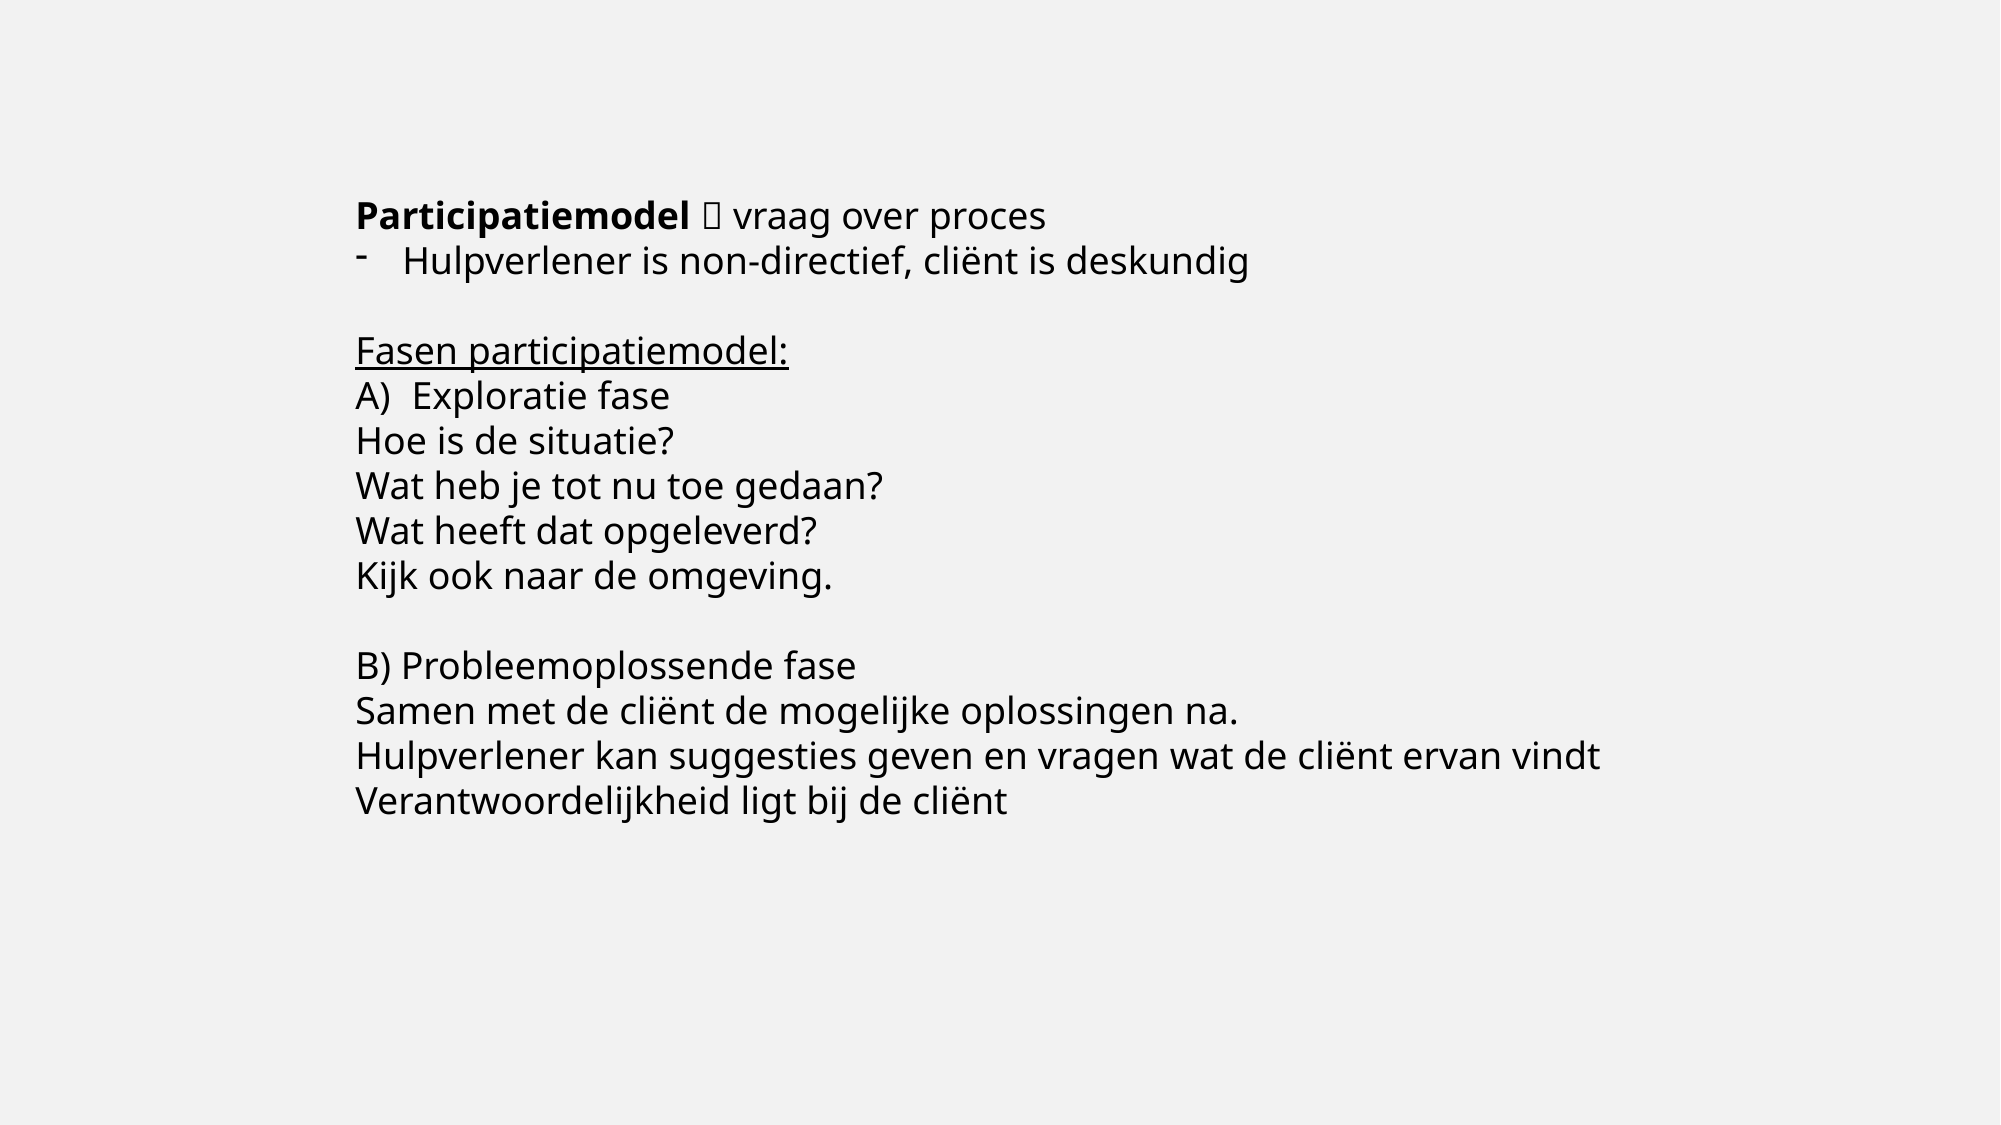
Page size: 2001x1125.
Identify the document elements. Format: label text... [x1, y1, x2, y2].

text_box Participatiemodel  vraag over proces Hulpverlener is non-directief, cliënt is deskundig Fasen participatiemodel: Exploratie fase Hoe is de situatie? Wat heb je tot nu toe gedaan? Wat heeft dat opgeleverd? Kijk ook naar de omgeving. B) Probleemoplossende fase Samen met de cliënt de mogelijke oplossingen na. Hulpverlener kan suggesties geven en vragen wat de cliënt ervan vindt Verantwoordelijkheid ligt bij de cliënt [340, 184, 1632, 920]
